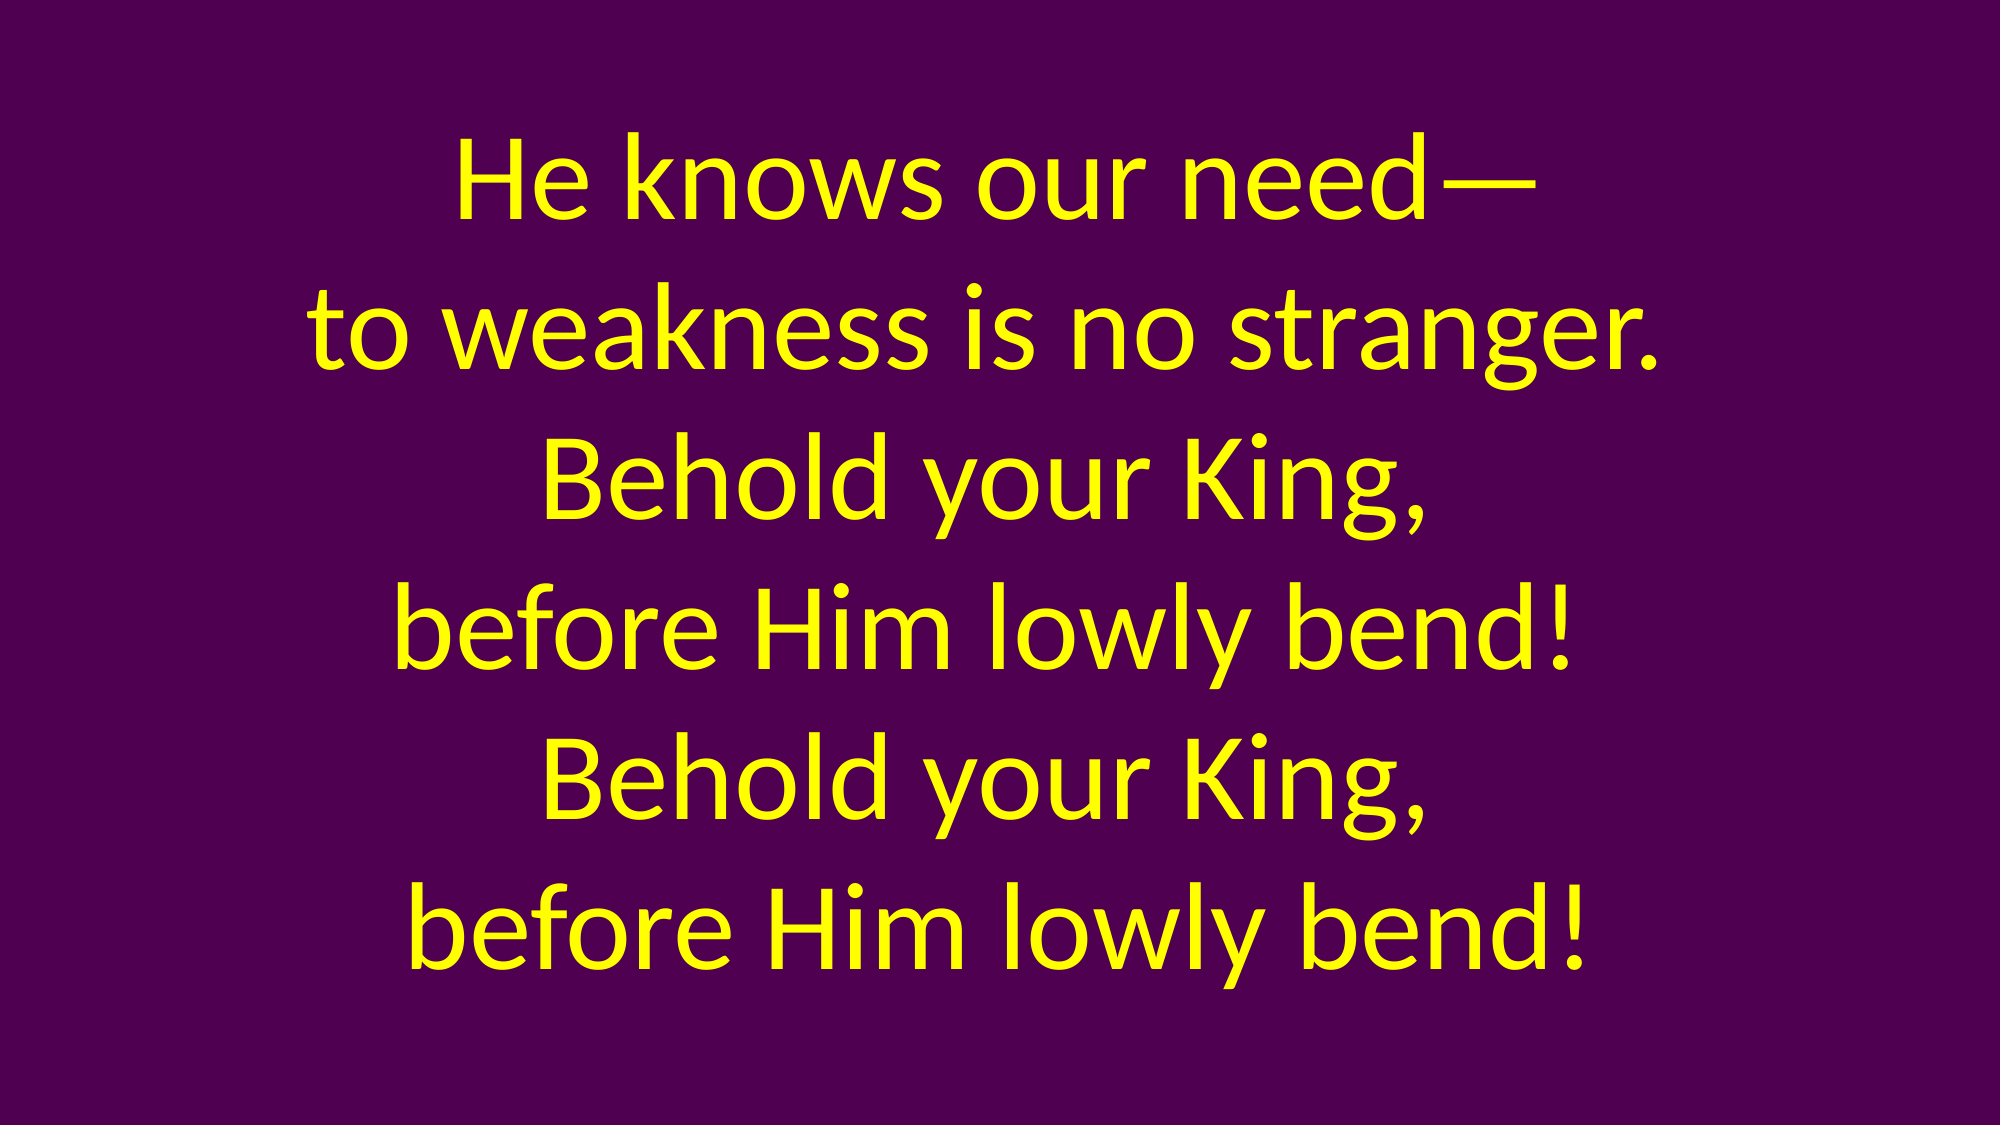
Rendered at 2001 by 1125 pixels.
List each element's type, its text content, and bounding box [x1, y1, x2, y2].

text_box He knows our need— to weakness is no stranger. Behold your King, before Him lowly bend! Behold your King, before Him lowly bend! [0, 87, 2000, 1003]
